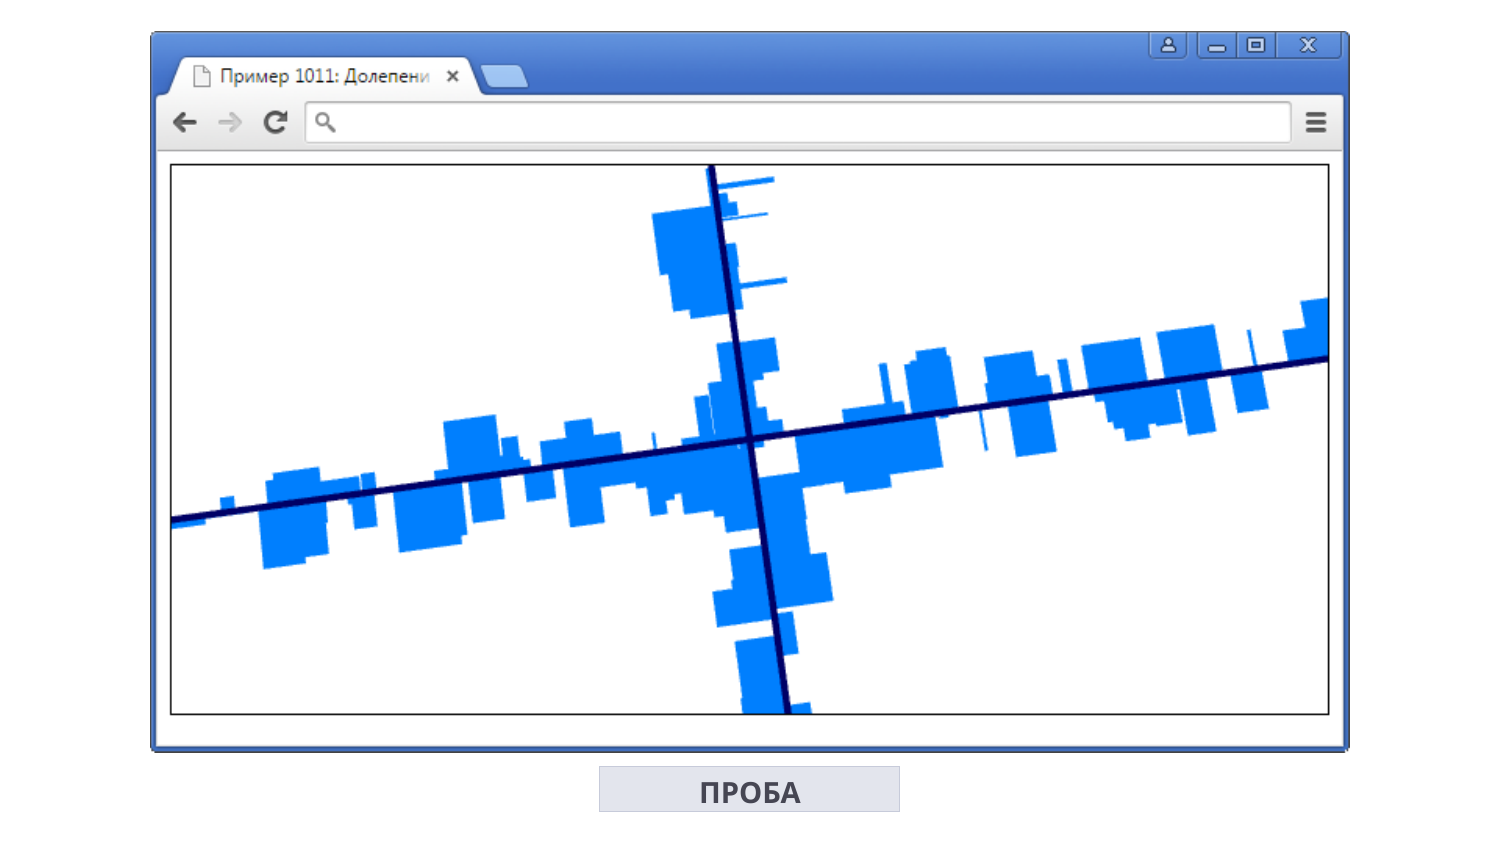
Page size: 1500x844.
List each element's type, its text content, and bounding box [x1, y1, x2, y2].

picture [149, 31, 1351, 753]
text_box ПРОБА [599, 766, 900, 812]
